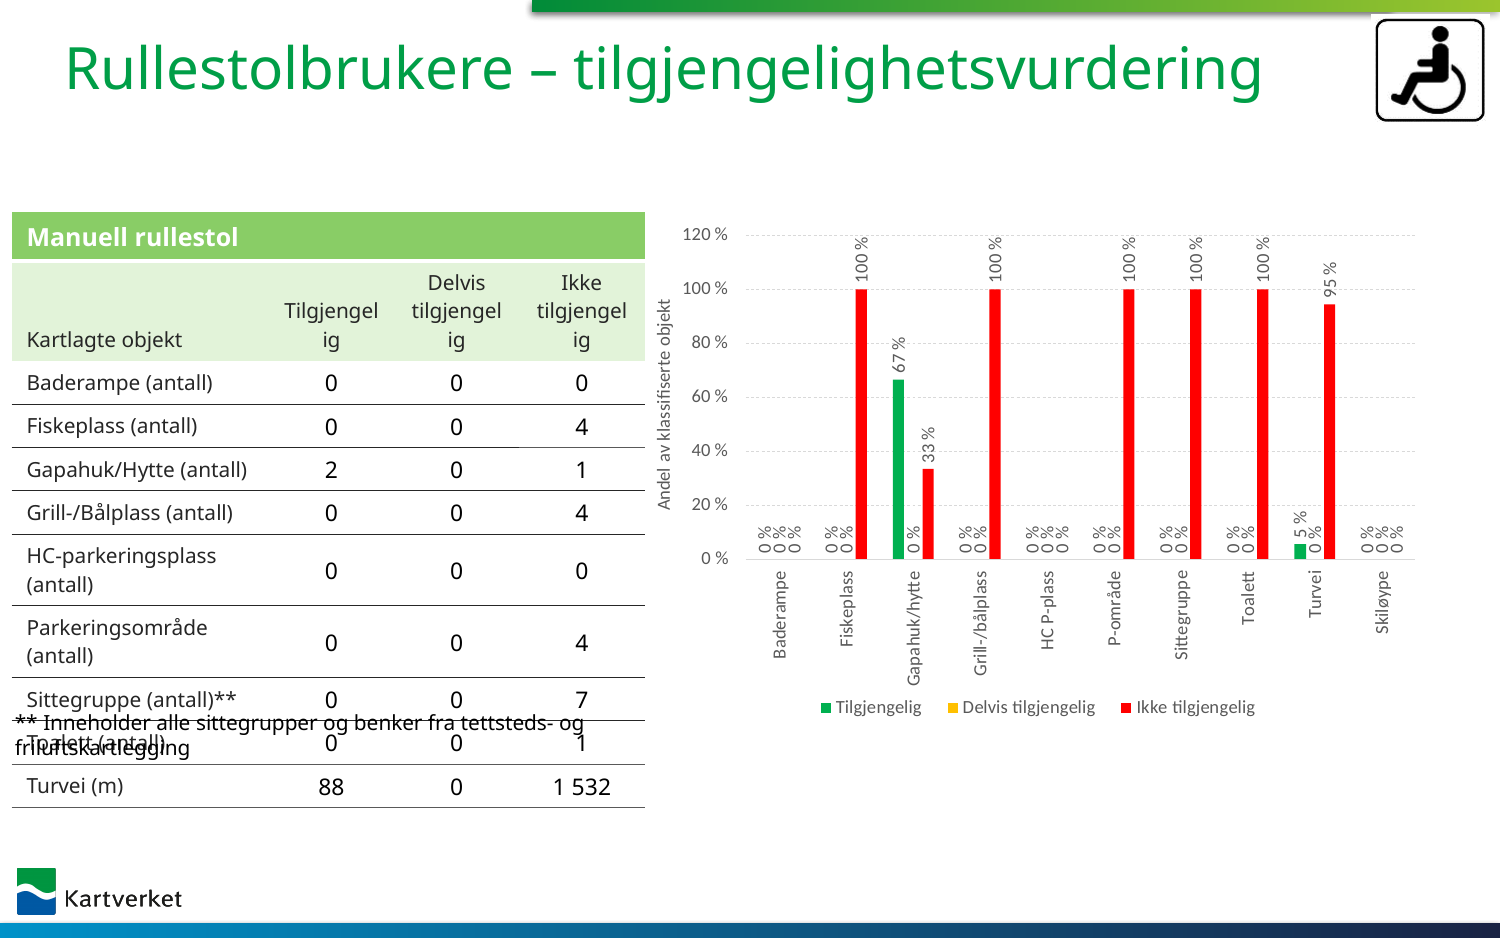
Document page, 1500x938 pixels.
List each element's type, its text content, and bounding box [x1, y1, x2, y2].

table_cell Sittegruppe (antall)** [12, 678, 269, 702]
table_cell 0 [394, 448, 519, 490]
picture [1371, 13, 1491, 127]
table_cell 0 [394, 678, 519, 702]
table_cell 0 [394, 405, 519, 447]
table_cell 0 [269, 606, 394, 677]
table_cell 88 [269, 768, 394, 807]
table_cell 0 [269, 405, 394, 447]
table_cell 1 [519, 448, 638, 490]
table_cell Tilgjengelig [269, 263, 394, 361]
table_cell 0 [269, 361, 394, 404]
table_cell 2 [269, 448, 394, 490]
table_cell 0 [269, 535, 394, 605]
table_cell 0 [269, 491, 394, 534]
table_cell Parkeringsområde (antall) [12, 606, 269, 677]
table_cell Grill-/Bålplass (antall) [12, 491, 269, 534]
text_box Rullestolbrukere – tilgjengelighetsvurdering [49, 12, 1372, 109]
table_cell Delvis tilgjengelig [394, 263, 519, 361]
table_cell 0 [394, 606, 519, 677]
text_box ** Inneholder alle sittegrupper og benker fra tettsteds- og friluftskartlegging [0, 702, 745, 768]
table_cell 0 [394, 491, 519, 534]
table_cell Gapahuk/Hytte (antall) [12, 448, 269, 490]
table_cell 4 [519, 606, 638, 677]
table_cell 0 [519, 535, 638, 605]
table_cell Turvei (m) [12, 768, 269, 807]
table_cell 1 532 [519, 768, 645, 807]
table_header Manuell rullestol [12, 212, 645, 259]
table_cell 4 [519, 405, 638, 447]
table_cell Kartlagte objekt [12, 263, 269, 361]
table_cell 0 [394, 361, 519, 404]
table_cell 4 [519, 491, 638, 534]
table_cell Ikke tilgjengelig [519, 263, 638, 361]
table_cell HC-parkeringsplass (antall) [12, 535, 269, 605]
table_cell 7 [519, 678, 638, 702]
table_cell Fiskeplass (antall) [12, 405, 269, 447]
picture [643, 218, 1426, 728]
table_cell Baderampe (antall) [12, 361, 269, 404]
table_cell 0 [269, 678, 394, 702]
table_cell 0 [519, 361, 638, 404]
table_cell 0 [394, 535, 519, 605]
table_cell 0 [394, 768, 519, 807]
